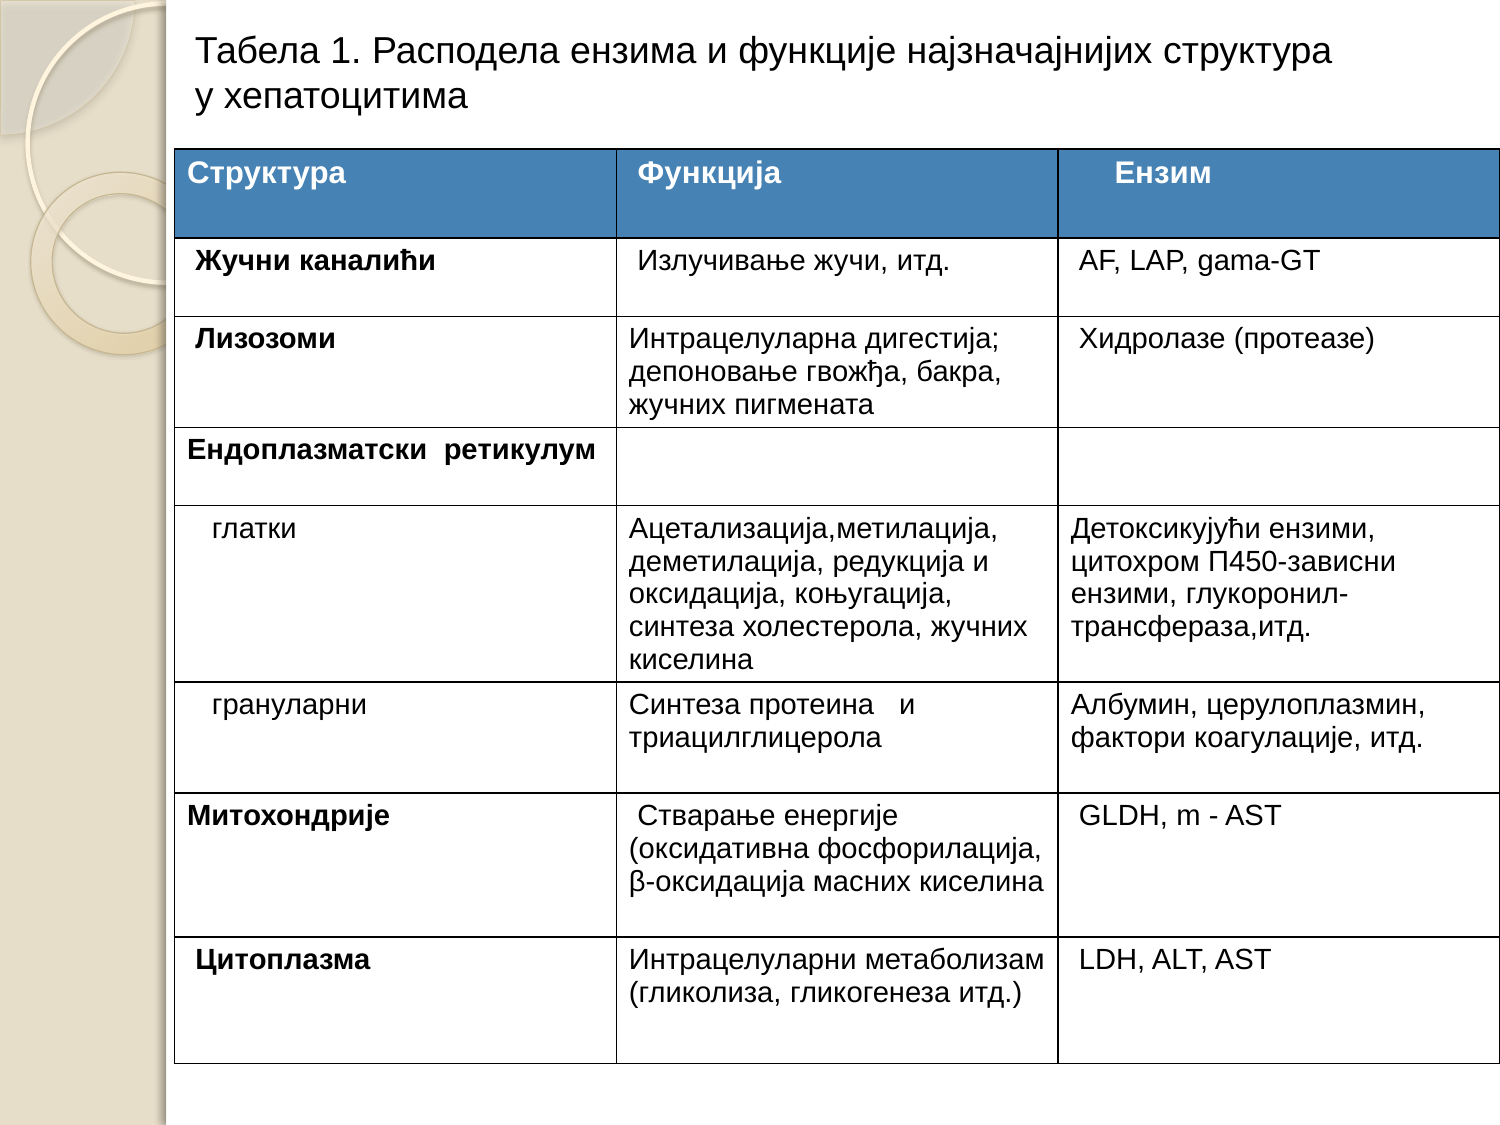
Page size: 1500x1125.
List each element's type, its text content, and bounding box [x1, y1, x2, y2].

table_cell Жучни каналићи [175, 239, 616, 316]
table_cell Лизозоми [175, 317, 616, 427]
table_cell Хидролазе (протеазе) [1059, 317, 1499, 427]
table_cell Митохондрије [175, 794, 616, 936]
table_header Ензим [1059, 150, 1499, 237]
table_cell Ацетализација,метилација, деметилација, редукција и оксидација, коњугација, синтеза холестерола, жучних киселина [617, 506, 1057, 681]
table_header Функција [617, 169, 1057, 237]
table_cell Стварање енергије (оксидативна фосфорилација, β-оксидација масних киселина [617, 794, 1057, 936]
table_cell Интрацелуларни метаболизам (гликолиза, гликогенеза итд.) [617, 938, 1057, 1063]
table_cell Детоксикујући ензими, цитохром П450-зависни ензими, глукоронил-трансфераза,итд. [1059, 506, 1499, 681]
table_cell Излучивање жучи, итд. [617, 239, 1057, 316]
table_cell Интрацелуларна дигестија; депоновање гвожђа, бакра, жучних пигмената [617, 317, 1057, 427]
table_cell [1059, 428, 1499, 505]
table_cell Ендоплазматски ретикулум [175, 428, 616, 505]
table_cell AF, LAP, gama-GT [1059, 239, 1499, 316]
table_cell грануларни [175, 683, 616, 792]
table_cell Синтеза протеина и триацилглицерола [617, 683, 1057, 792]
table_cell Албумин, церулоплазмин, фактори коагулације, итд. [1059, 683, 1499, 792]
table_cell GLDH, m - AST [1059, 794, 1499, 936]
table_cell [617, 428, 1057, 505]
table_cell глатки [175, 506, 616, 681]
table_header Структура [175, 150, 616, 237]
table_cell LDH, ALT, AST [1059, 938, 1499, 1063]
table_cell Цитоплазма [175, 938, 616, 1063]
text_box Табела 1. Расподела ензима и функције најзначајнијих структура у хепатоцитима [180, 19, 1359, 169]
